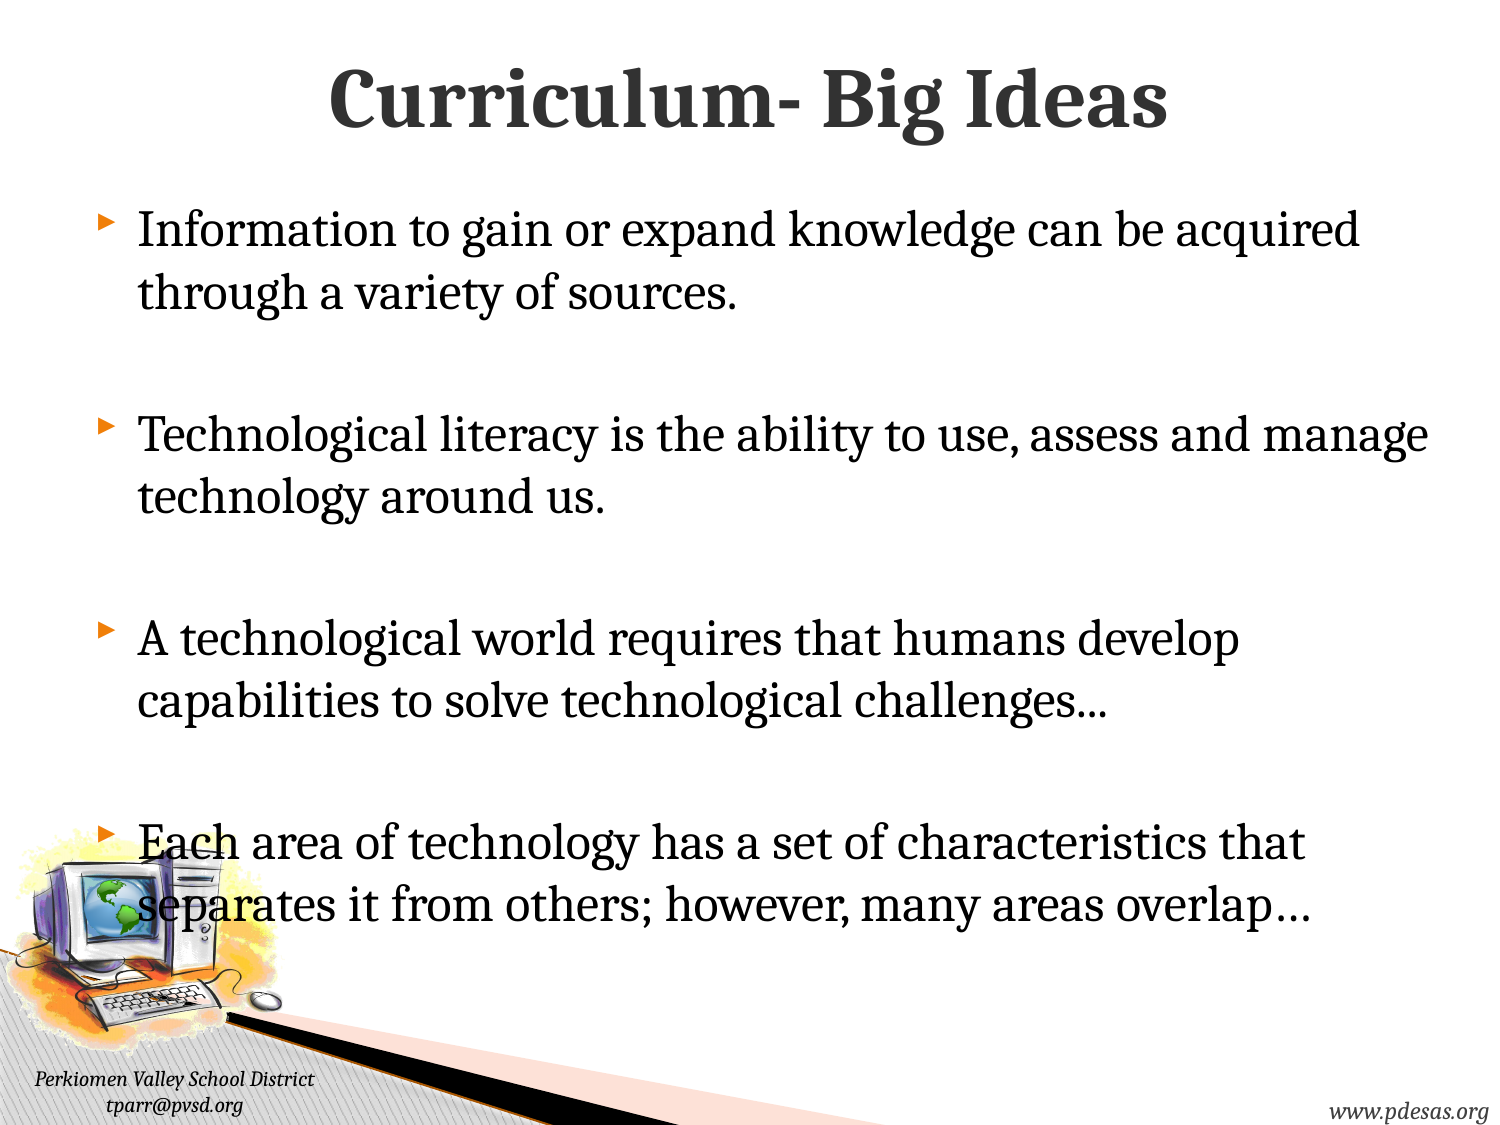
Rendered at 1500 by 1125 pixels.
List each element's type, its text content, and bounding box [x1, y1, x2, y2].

list Information to gain or expand knowledge can be acquired through a variety of sources. Technological literacy is the ability to use, assess and manage technology around us. A technological world requires that humans develop capabilities to solve technological challenges... Each area of technology has a set of characteristics that separates it from others; however, many areas overlap… [62, 187, 1450, 863]
title Curriculum- Big Ideas [75, 0, 1425, 188]
text_box www.pdesas.org [1306, 1087, 1500, 1125]
picture [0, 800, 288, 1063]
